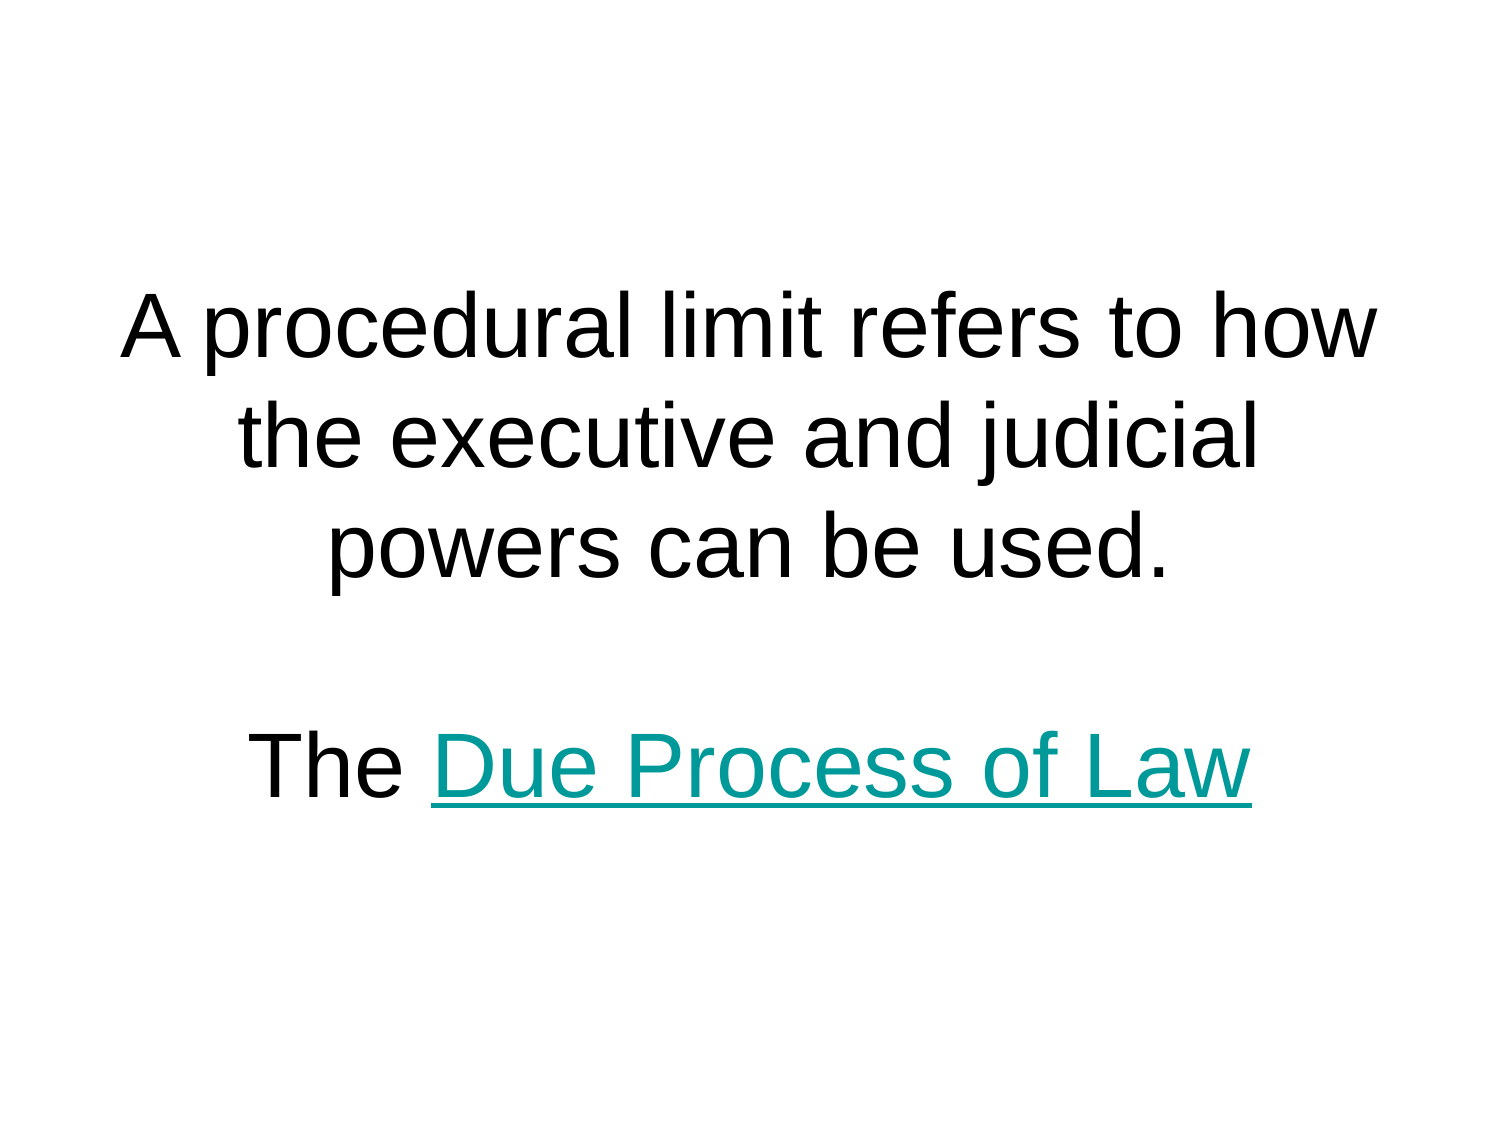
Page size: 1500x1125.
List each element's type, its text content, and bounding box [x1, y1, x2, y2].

title A procedural limit refers to how the executive and judicial powers can be used. The Due Process of Law [74, 44, 1426, 1038]
